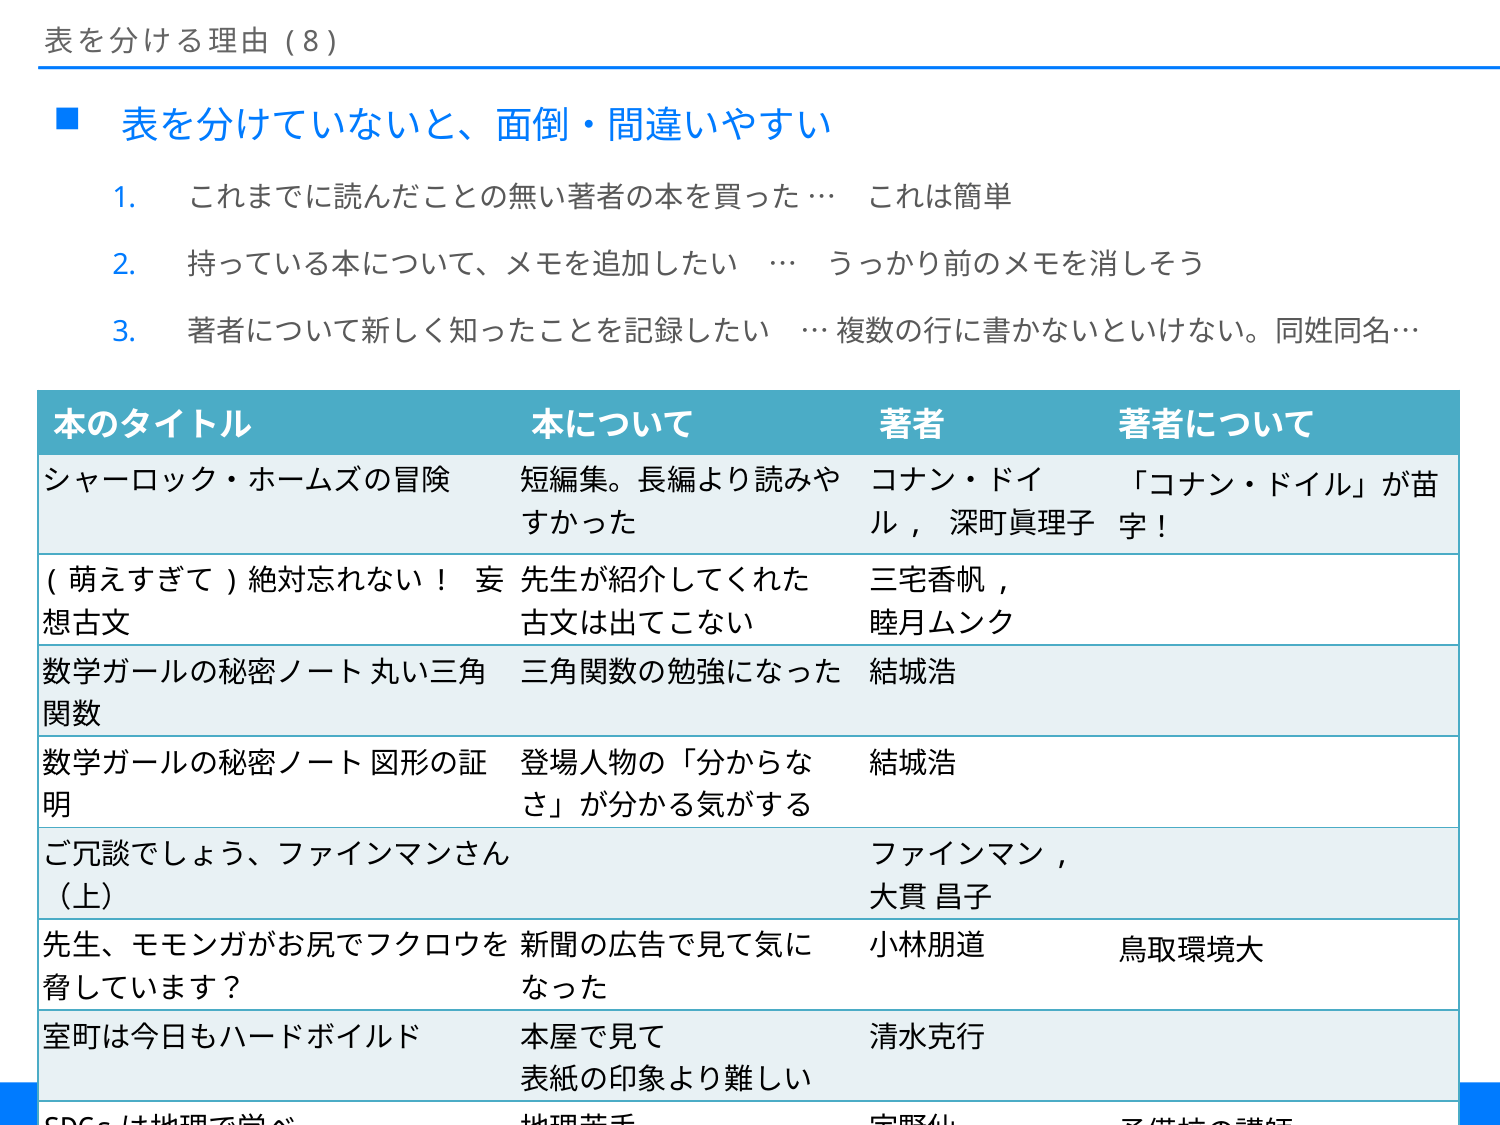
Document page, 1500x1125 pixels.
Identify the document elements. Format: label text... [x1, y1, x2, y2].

table_cell 結城浩 [864, 646, 1104, 735]
table_cell SDGsは地理で学べ [39, 1102, 516, 1125]
table_cell [1104, 646, 1458, 735]
title 表を分ける理由(8) [29, 7, 1223, 72]
table_cell 本屋で見て 表紙の印象より難しい [516, 1011, 864, 1100]
table_cell [1104, 828, 1458, 918]
table_cell 新聞の広告で見て気になった [516, 920, 864, 1009]
table_cell (萌えすぎて)絶対忘れない! 妄想古文 [39, 555, 516, 644]
table_cell 清水克行 [864, 1011, 1104, 1100]
table_cell 先生、モモンガがお尻でフクロウを脅しています？ [39, 920, 516, 1009]
table_header 本について [516, 391, 864, 453]
table_cell 短編集。長編より読みやすかった [516, 455, 864, 553]
table_cell 数学ガールの秘密ノート 丸い三角関数 [39, 646, 516, 735]
table_cell ファインマン, 大貫 昌子 [864, 828, 1104, 918]
table_cell 三宅香帆, 睦月ムンク [864, 555, 1104, 644]
table_header 著者 [864, 391, 1104, 453]
table_cell 地理苦手… [516, 1102, 864, 1125]
table_cell 数学ガールの秘密ノート 図形の証明 [39, 737, 516, 827]
table_cell 「コナン・ドイル」が苗字！ [1104, 455, 1458, 553]
table_cell ご冗談でしょう、ファインマンさん（上） [39, 828, 516, 918]
table_cell [1104, 1011, 1458, 1100]
table_header 本のタイトル [39, 391, 516, 453]
table_cell シャーロック・ホームズの冒険 [39, 455, 516, 553]
table_cell 先生が紹介してくれた 古文は出てこない [516, 555, 864, 644]
table_header 著者について [1104, 391, 1458, 453]
table_cell 三角関数の勉強になった [516, 646, 864, 735]
list 表を分けていないと、面倒・間違いやすい これまでに読んだことの無い著者の本を買った … これは簡単 持っている本について、メモを追加したい … うっかり前のメモを消しそう 著者について新しく知ったことを記録したい … 複数の行に書かないといけない。同姓同名… [38, 84, 1459, 390]
table_cell [1104, 555, 1458, 644]
table_cell [1104, 737, 1458, 827]
table_cell 宇野仙 [864, 1102, 1104, 1125]
table_cell 結城浩 [864, 737, 1104, 827]
table_cell 予備校の講師 [1104, 1102, 1458, 1125]
table_cell [516, 828, 864, 918]
table_cell 登場人物の「分からなさ」が分かる気がする [516, 737, 864, 827]
table_cell コナン・ドイル, 深町眞理子 [864, 455, 1104, 553]
table_cell 小林朋道 [864, 920, 1104, 1009]
table_cell 室町は今日もハードボイルド [39, 1011, 516, 1100]
table_cell 鳥取環境大 [1104, 920, 1458, 1009]
